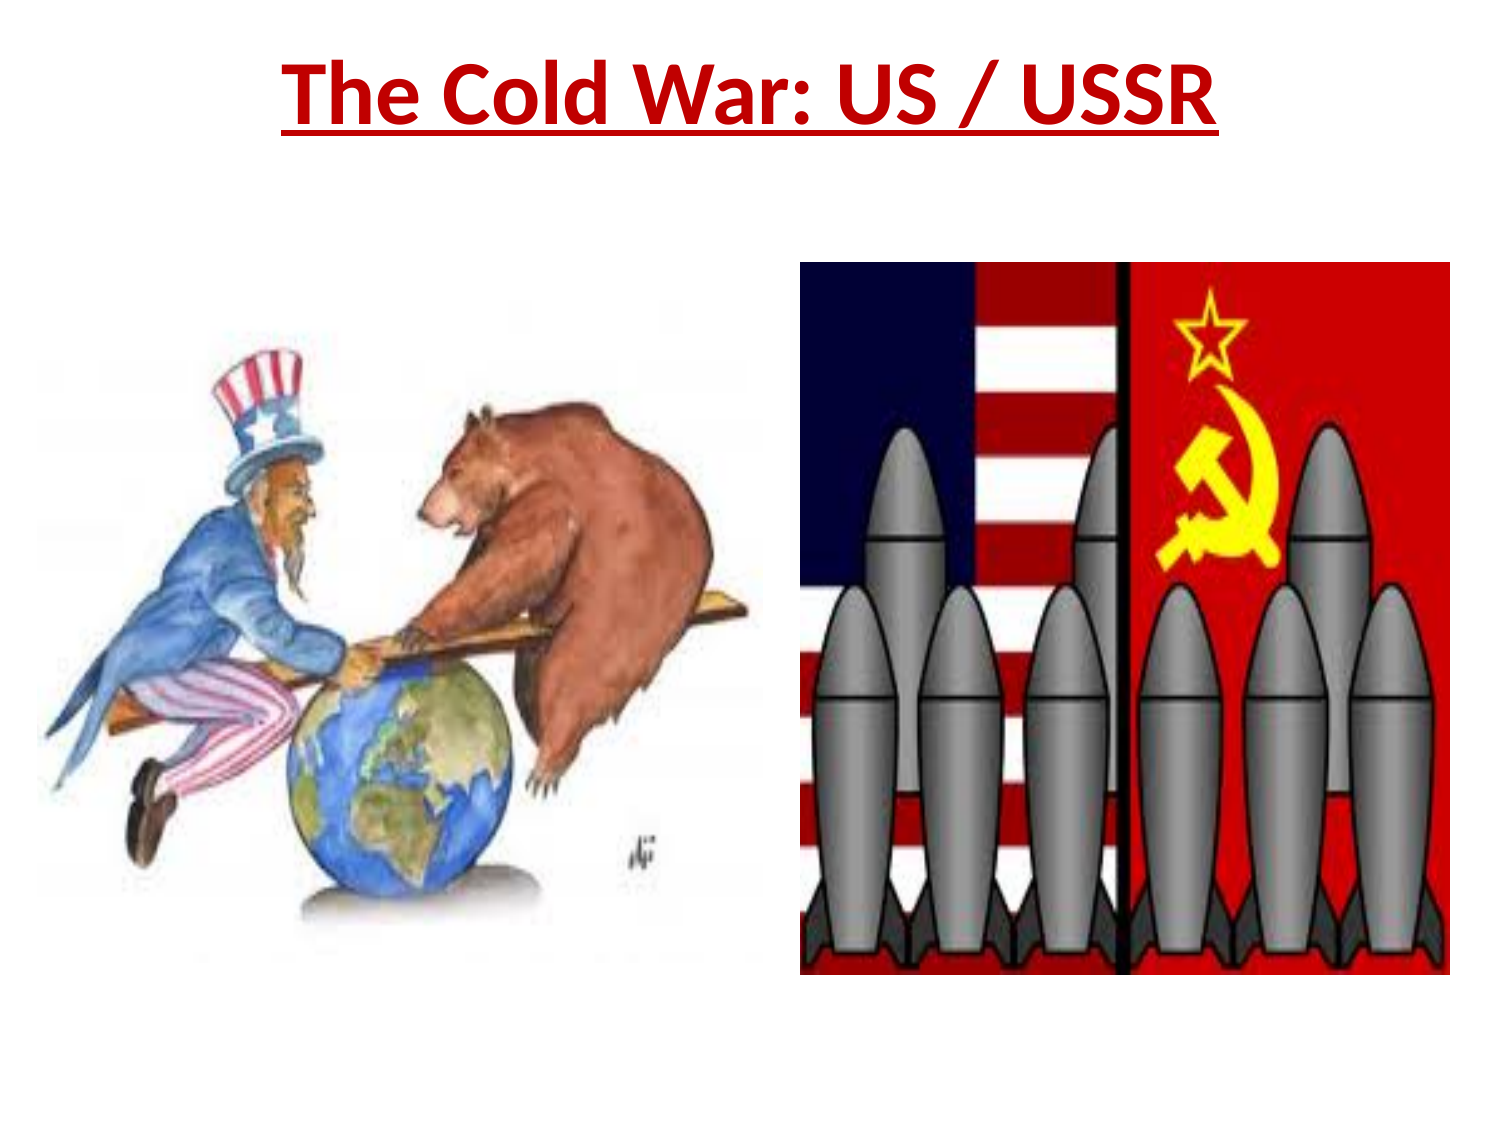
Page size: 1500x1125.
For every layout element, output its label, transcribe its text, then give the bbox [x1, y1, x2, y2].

title The Cold War: US / USSR [75, 12, 1425, 163]
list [37, 274, 763, 963]
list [799, 262, 1451, 976]
